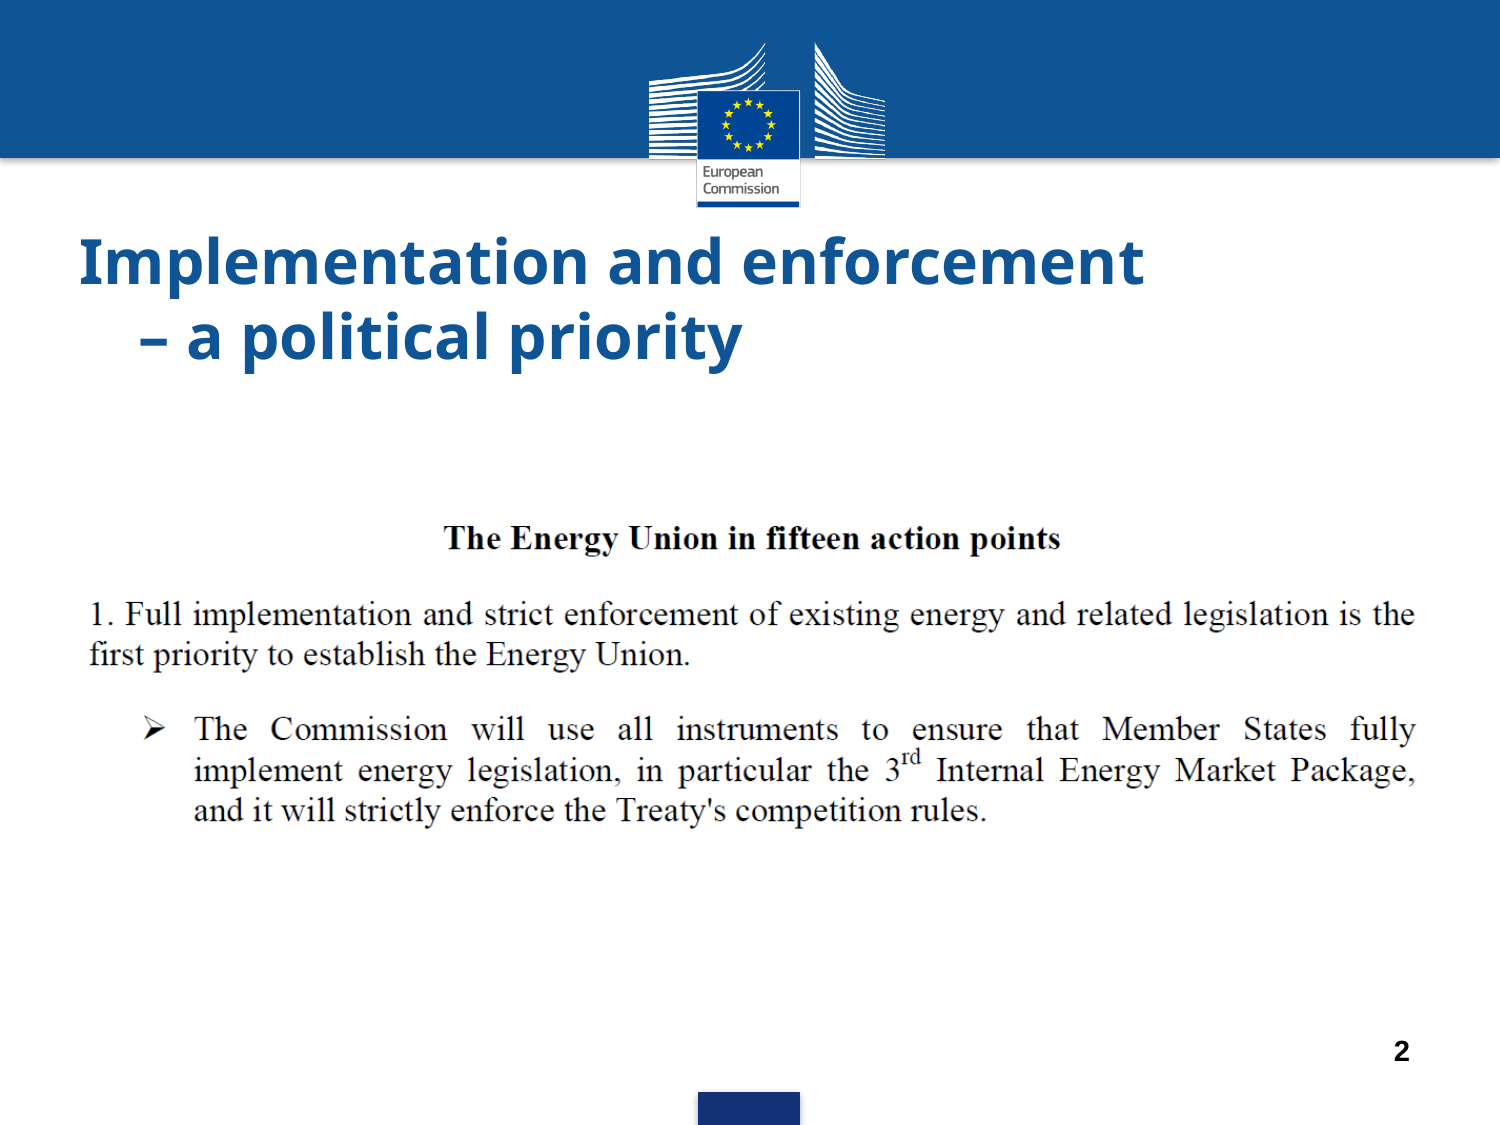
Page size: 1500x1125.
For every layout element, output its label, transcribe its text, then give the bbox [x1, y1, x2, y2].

slide_number 2 [1074, 1024, 1425, 1103]
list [81, 467, 1426, 837]
title Implementation and enforcement – a political priority [64, 219, 1415, 374]
picture [649, 42, 885, 208]
